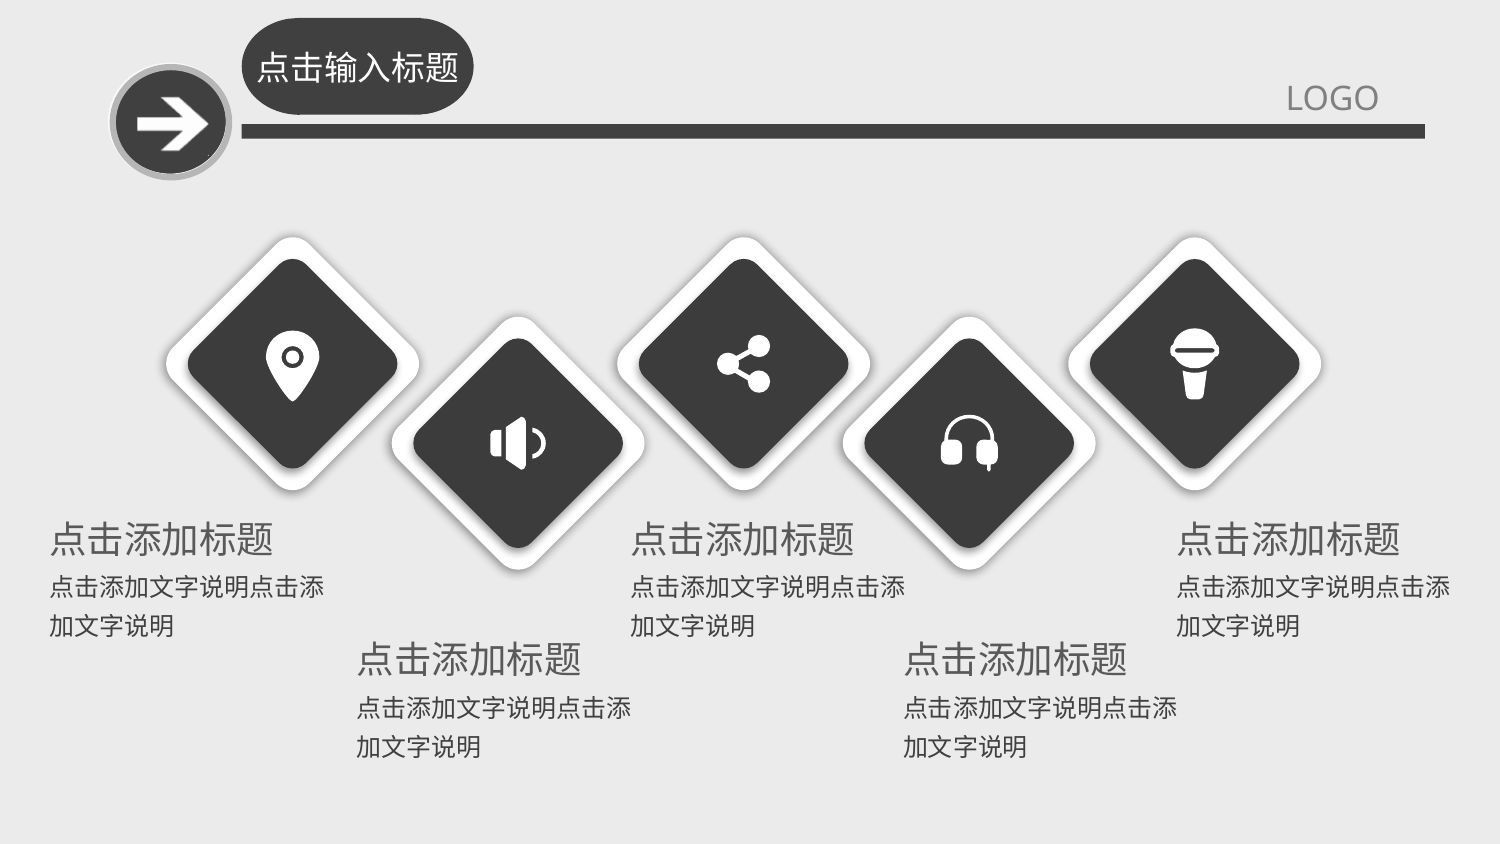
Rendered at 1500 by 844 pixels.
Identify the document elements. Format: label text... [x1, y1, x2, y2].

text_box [421, 347, 615, 540]
text_box 点击添加标题 [341, 629, 608, 675]
text_box 点击添加文字说明点击添加文字说明 [341, 675, 655, 769]
text_box 点击添加标题 [1161, 508, 1427, 555]
text_box 点击添加文字说明点击添加文字说明 [34, 555, 347, 648]
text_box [1098, 267, 1291, 460]
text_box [196, 267, 389, 460]
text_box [110, 65, 229, 178]
text_box [241, 123, 1426, 140]
text_box 点击添加标题 [615, 508, 881, 555]
text_box LOGO [1270, 69, 1404, 123]
text_box 点击添加标题 [34, 508, 300, 555]
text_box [241, 17, 487, 115]
text_box 点击添加文字说明点击添加文字说明 [1161, 555, 1474, 648]
text_box 点击添加文字说明点击添加文字说明 [615, 555, 928, 648]
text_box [872, 347, 1066, 540]
text_box 点击添加文字说明点击添加文字说明 [888, 675, 1201, 769]
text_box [647, 267, 840, 460]
text_box 点击添加标题 [888, 629, 1154, 675]
